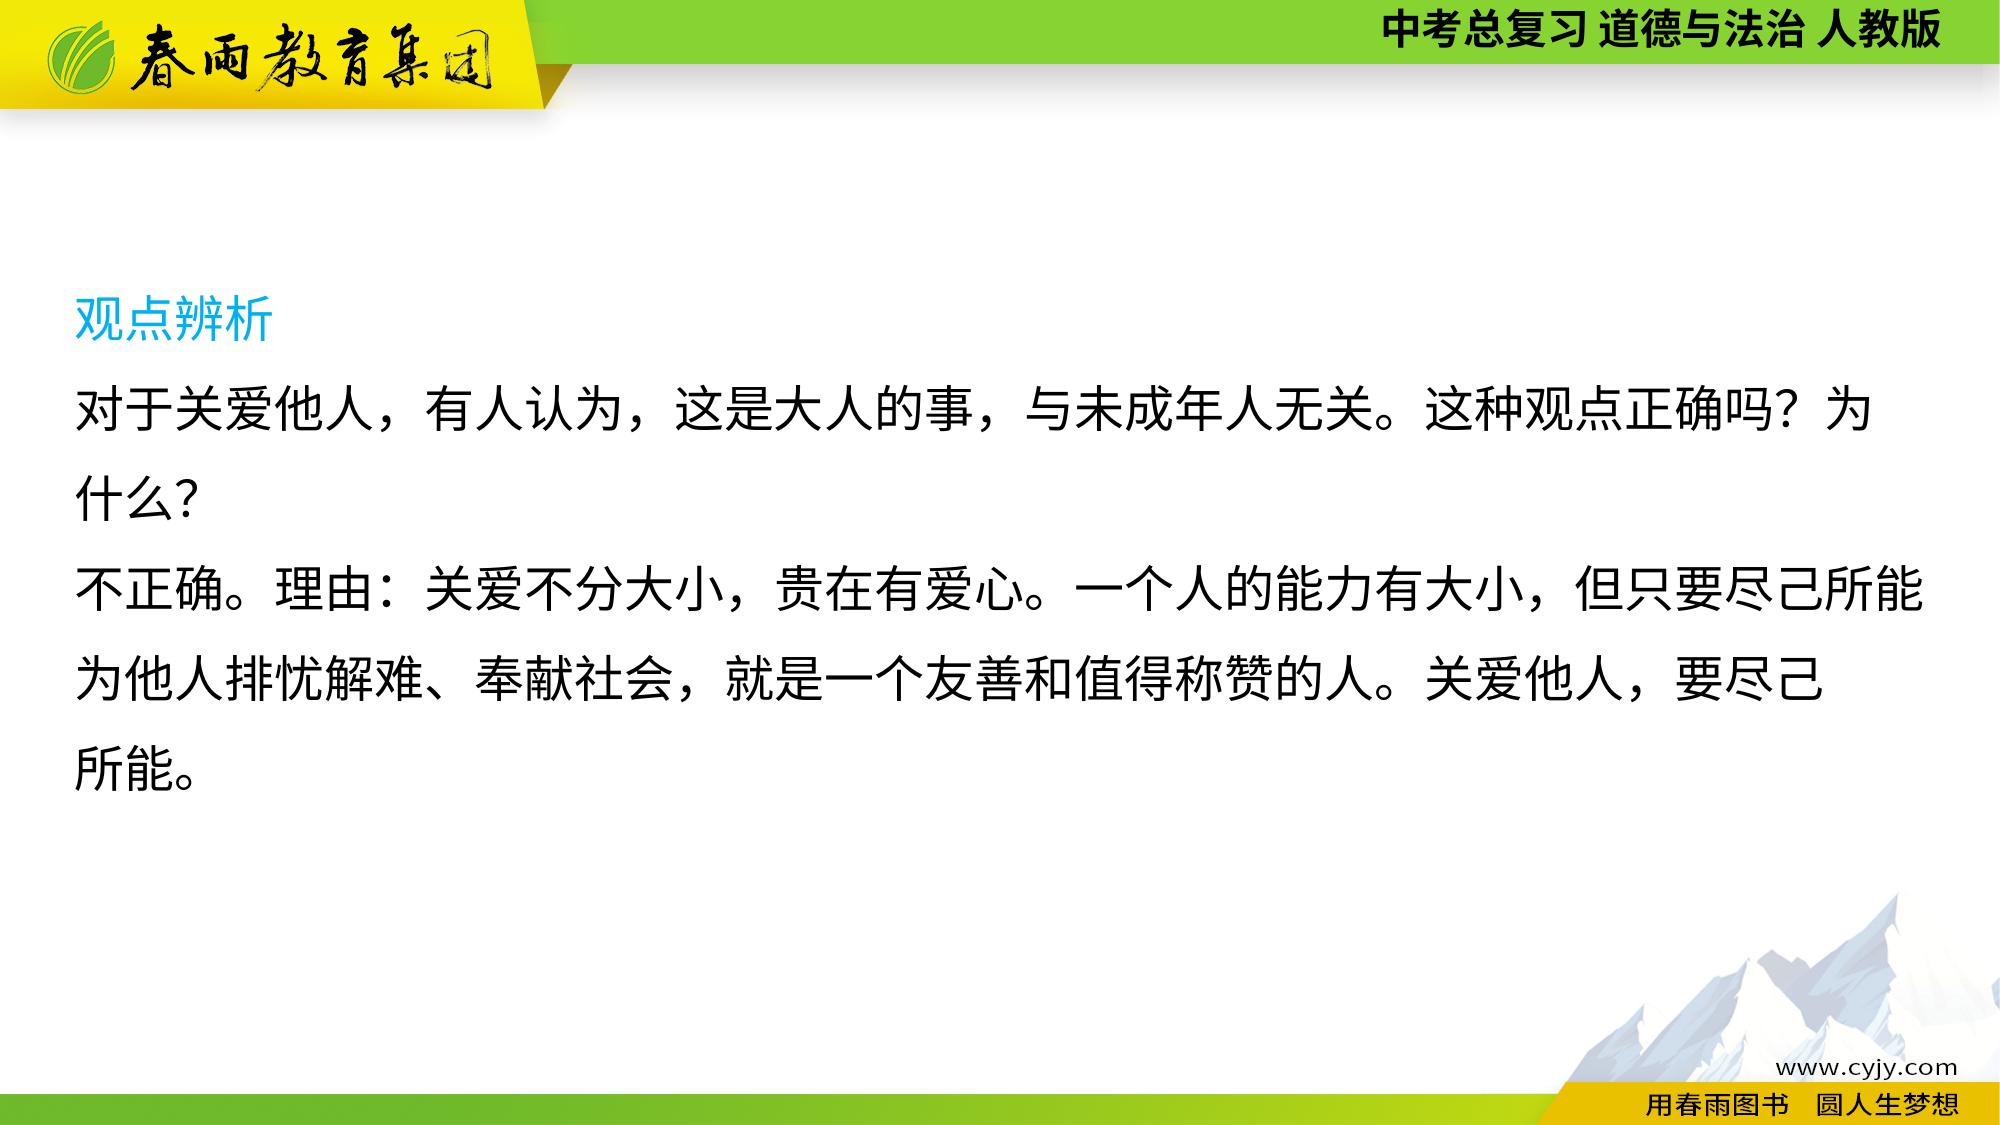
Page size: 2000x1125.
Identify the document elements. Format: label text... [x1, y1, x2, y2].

picture [0, 0, 2000, 1125]
list 观点辨析 对于关爱他人，有人认为，这是大人的事，与未成年人无关。这种观点正确吗？为 什么？ 不正确。理由：关爱不分大小，贵在有爱心。一个人的能力有大小，但只要尽己所能为他人排忧解难、奉献社会，就是一个友善和值得称赞的人。关爱他人，要尽己 所能。 [59, 249, 1944, 811]
